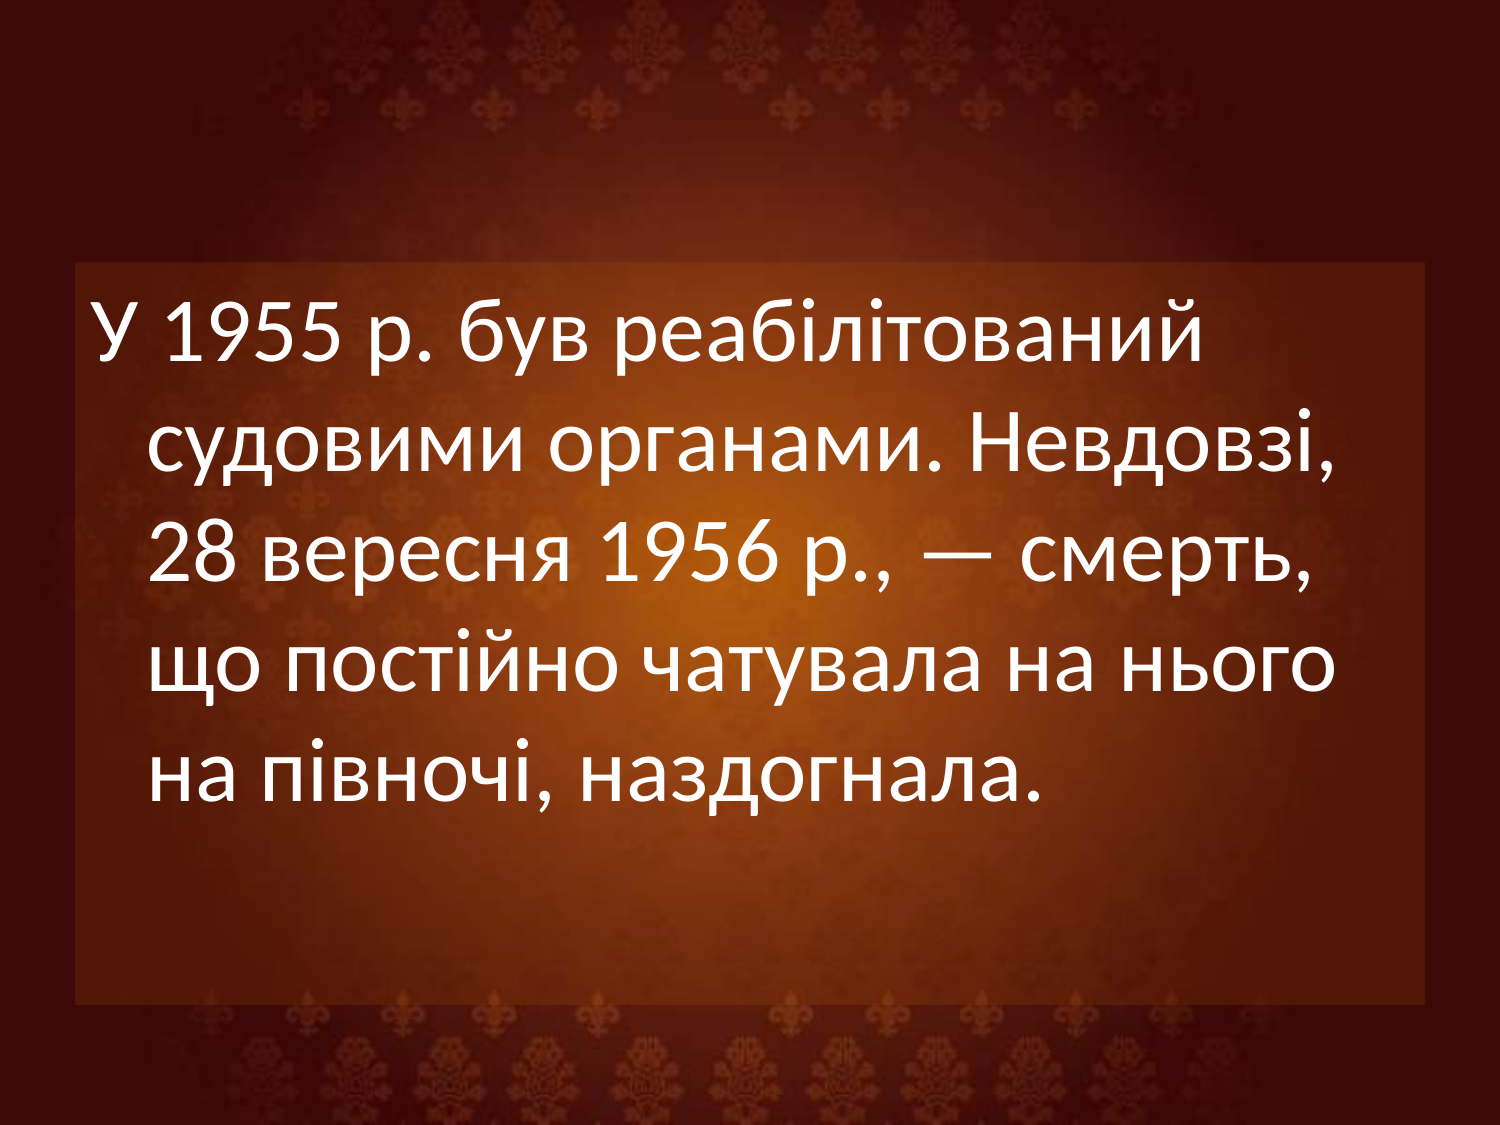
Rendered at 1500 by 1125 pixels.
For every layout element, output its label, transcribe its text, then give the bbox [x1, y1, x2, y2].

picture [0, 0, 1500, 1125]
list У 1955 р. був реабілітований судовими органами. Невдовзі, 28 вересня 1956 р., — смерть, що постійно чатувала на нього на півночі, наздогнала. [74, 262, 1426, 1006]
